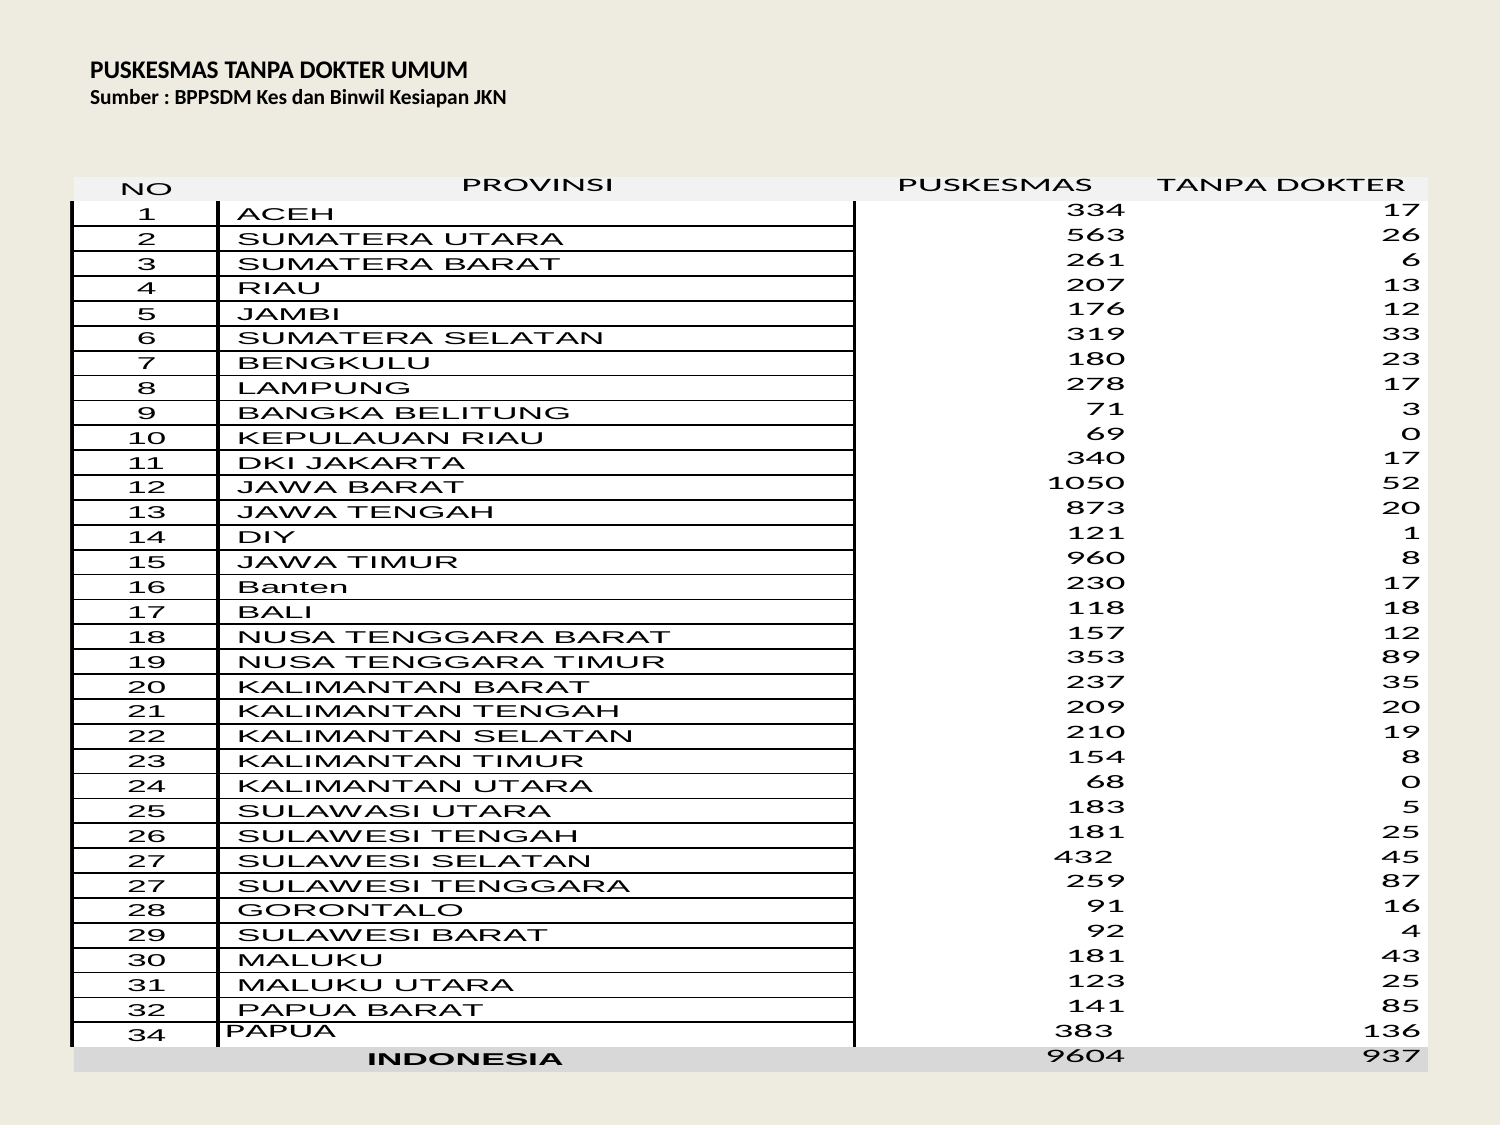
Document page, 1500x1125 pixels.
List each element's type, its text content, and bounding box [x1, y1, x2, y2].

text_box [70, 175, 1430, 1074]
title PUSKESMAS TANPA DOKTER UMUM Sumber : BPPSDM Kes dan Binwil Kesiapan JKN [75, 45, 1425, 118]
